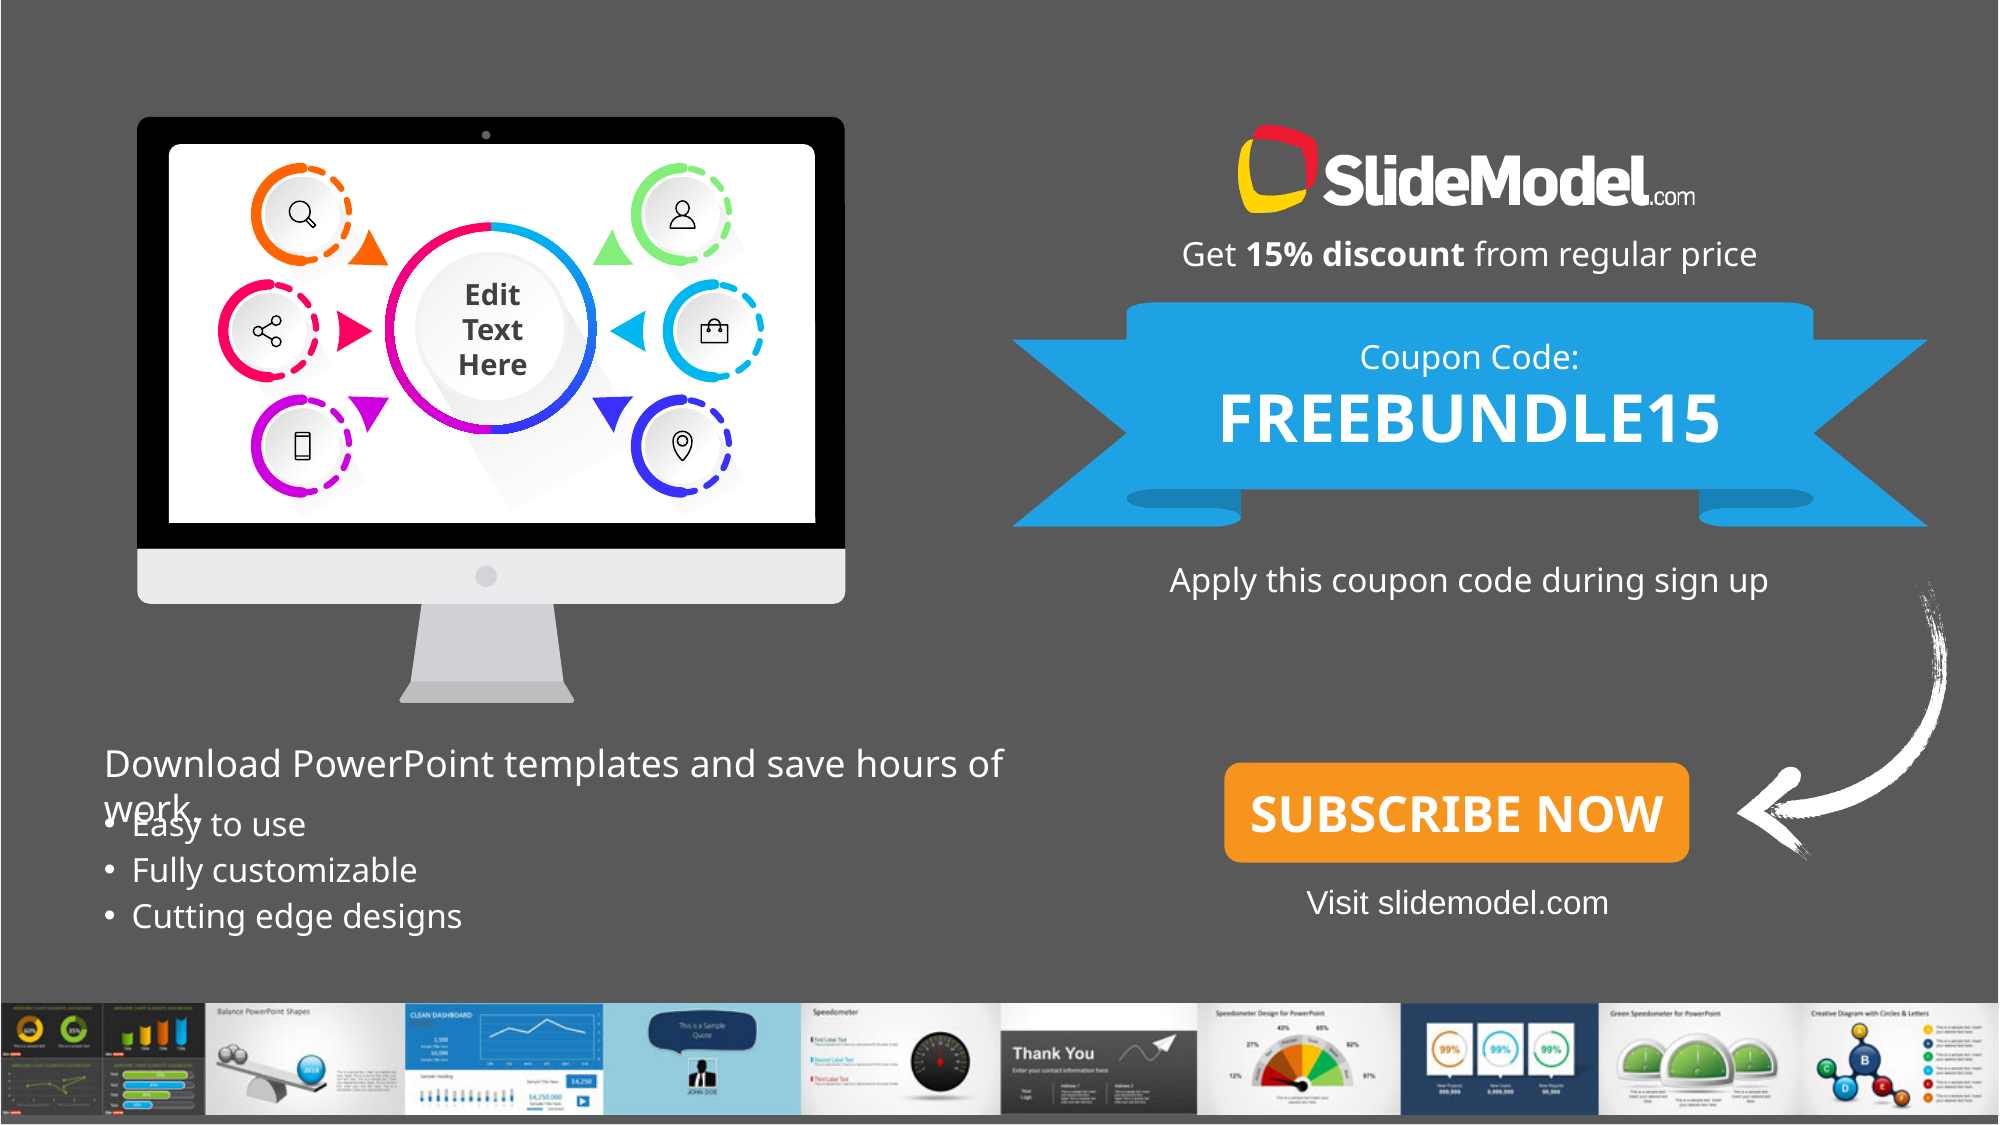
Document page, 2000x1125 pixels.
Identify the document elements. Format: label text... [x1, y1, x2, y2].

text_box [136, 116, 846, 704]
text_box Visit slidemodel.com [1247, 874, 1669, 928]
text_box Get 15% discount from regular price [1058, 225, 1882, 281]
text_box SUBSCRIBE NOW [1222, 760, 1692, 865]
picture [0, 1003, 1999, 1115]
text_box Coupon Code: FREEBUNDLE15 [1173, 328, 1767, 464]
text_box Download PowerPoint templates and save hours of work. [88, 732, 1059, 838]
text_box [1012, 302, 1928, 527]
text_box [1928, 587, 1937, 601]
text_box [222, 167, 762, 505]
text_box [0, 0, 2000, 1003]
text_box Apply this coupon code during sign up [1129, 551, 1811, 607]
text_box [1736, 594, 1948, 861]
picture [1237, 125, 1695, 213]
text_box Easy to use Fully customizable Cutting edge designs [88, 838, 863, 943]
